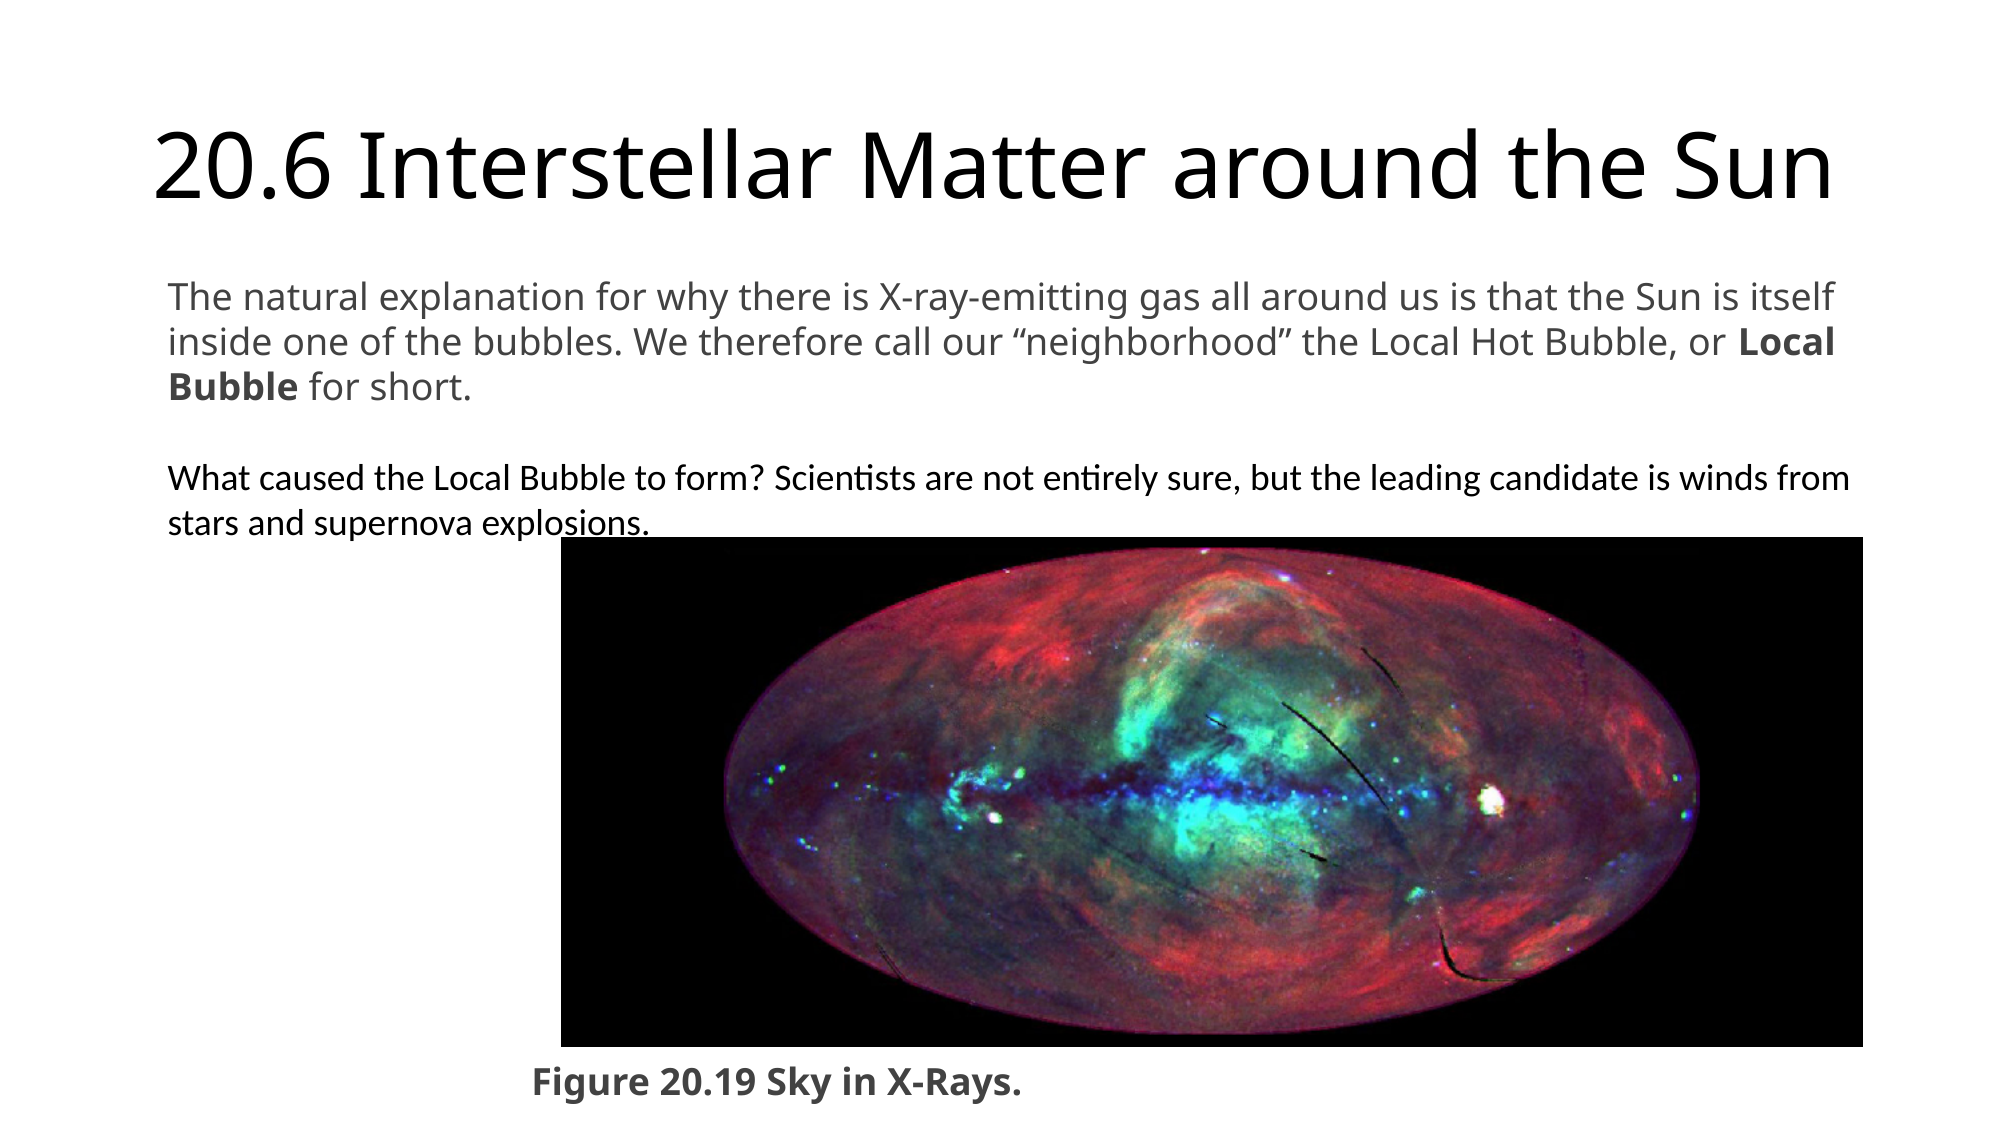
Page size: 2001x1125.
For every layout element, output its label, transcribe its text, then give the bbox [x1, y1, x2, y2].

title 20.6 Interstellar Matter around the Sun [137, 59, 1863, 278]
picture [561, 537, 1863, 1048]
text_box The natural explanation for why there is X-ray-emitting gas all around us is that the Sun is itself inside one of the bubbles. We therefore call our “neighborhood” the Local Hot Bubble, or Local Bubble for short. What caused the Local Bubble to form? Scientists are not entirely sure, but the leading candidate is winds from stars and supernova explosions. [152, 266, 1913, 551]
text_box Figure 20.19 Sky in X-Rays. [516, 1050, 1038, 1111]
